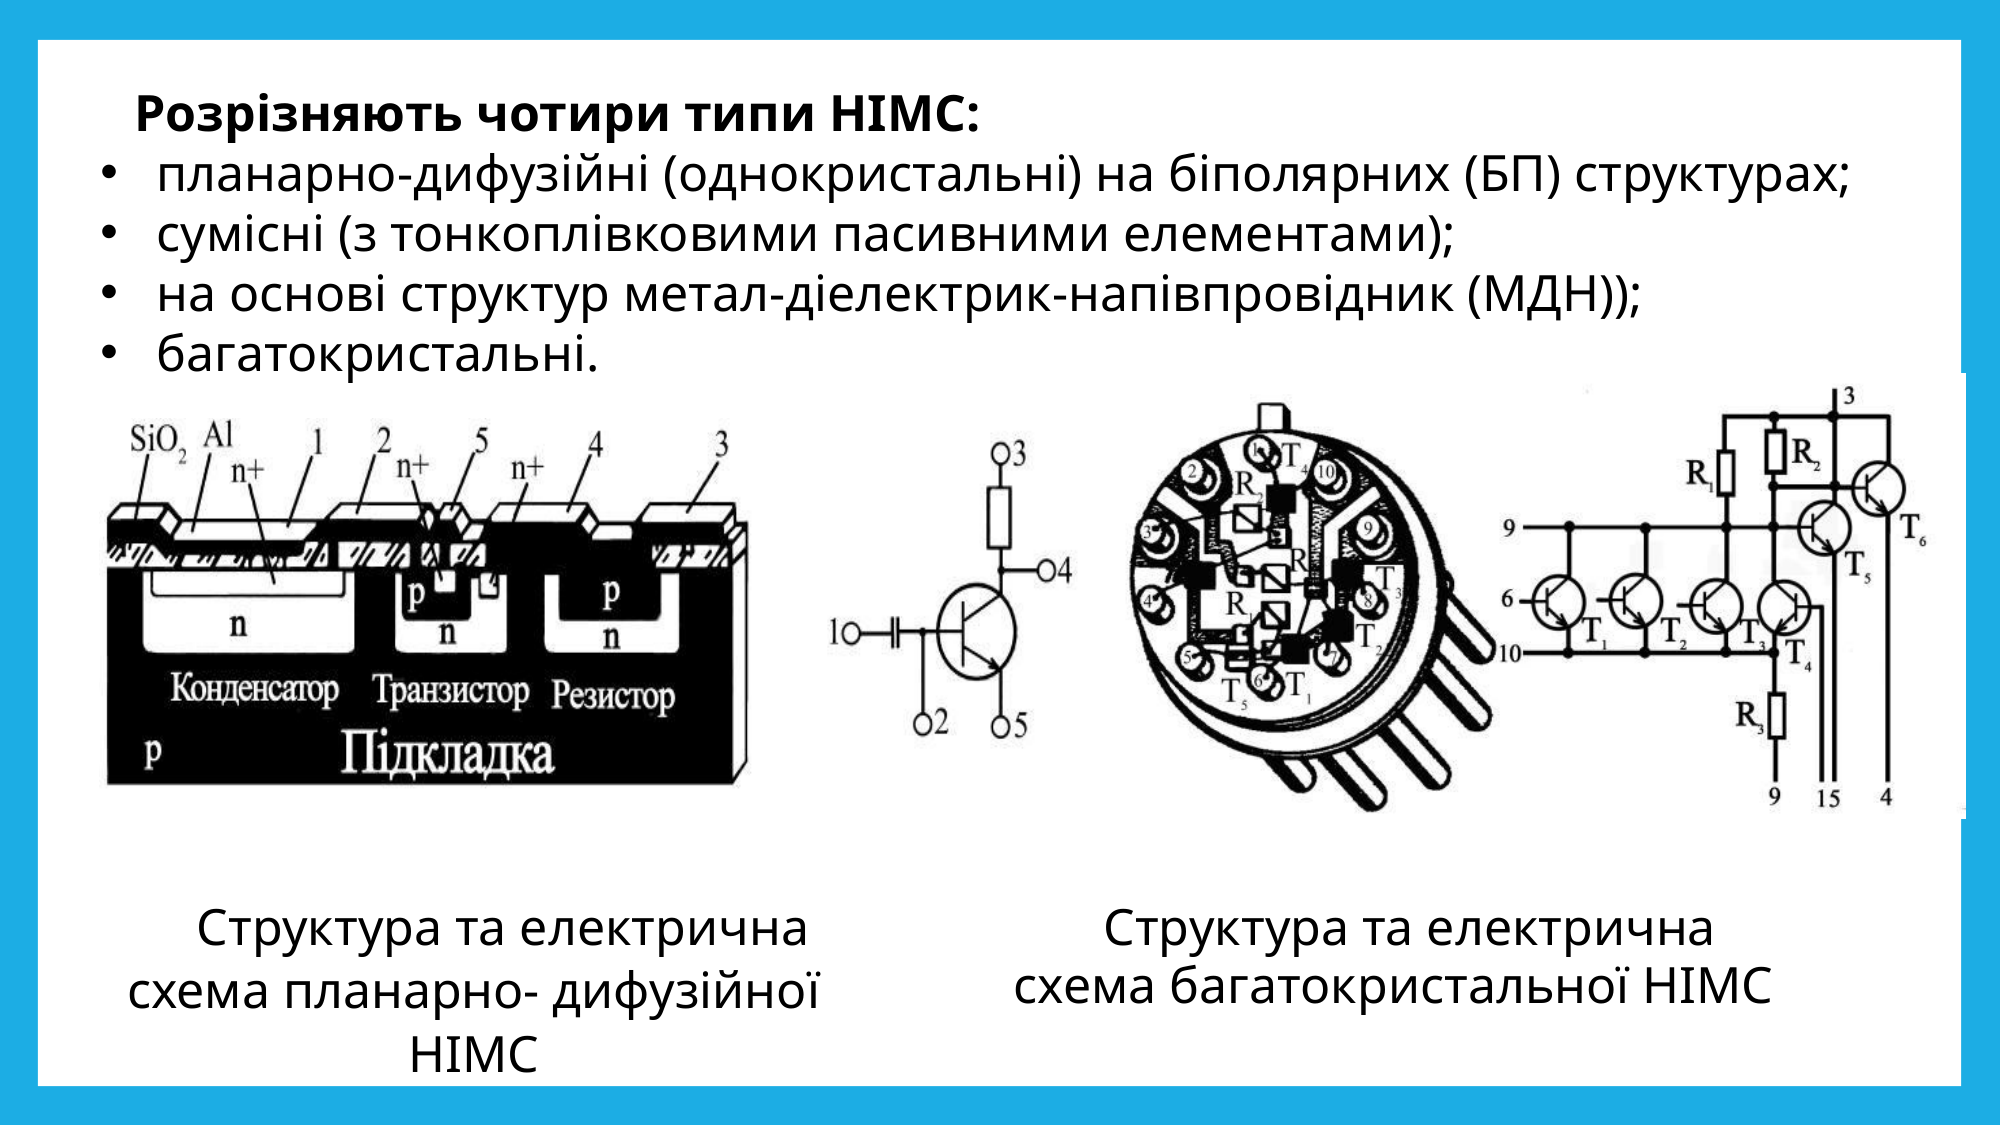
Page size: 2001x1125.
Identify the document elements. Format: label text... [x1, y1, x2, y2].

picture [99, 418, 1080, 793]
text_box Структура та електрична схема планарно- дифузійної НІМС [0, 884, 1012, 1090]
text_box Структура та електрична схема багатокристальної НІМС [813, 890, 1900, 1103]
text_box Розрізняють чотири типи НІМС: планарно-дифузійні (однокристальні) на біполярних (БП) структурах; сумісні (з тонкоплівковими пасивними елементами); на основі структур метал-діелектрик-напівпровідник (МДН)); багатокристальні. [81, 73, 1943, 389]
picture [1104, 373, 1967, 819]
